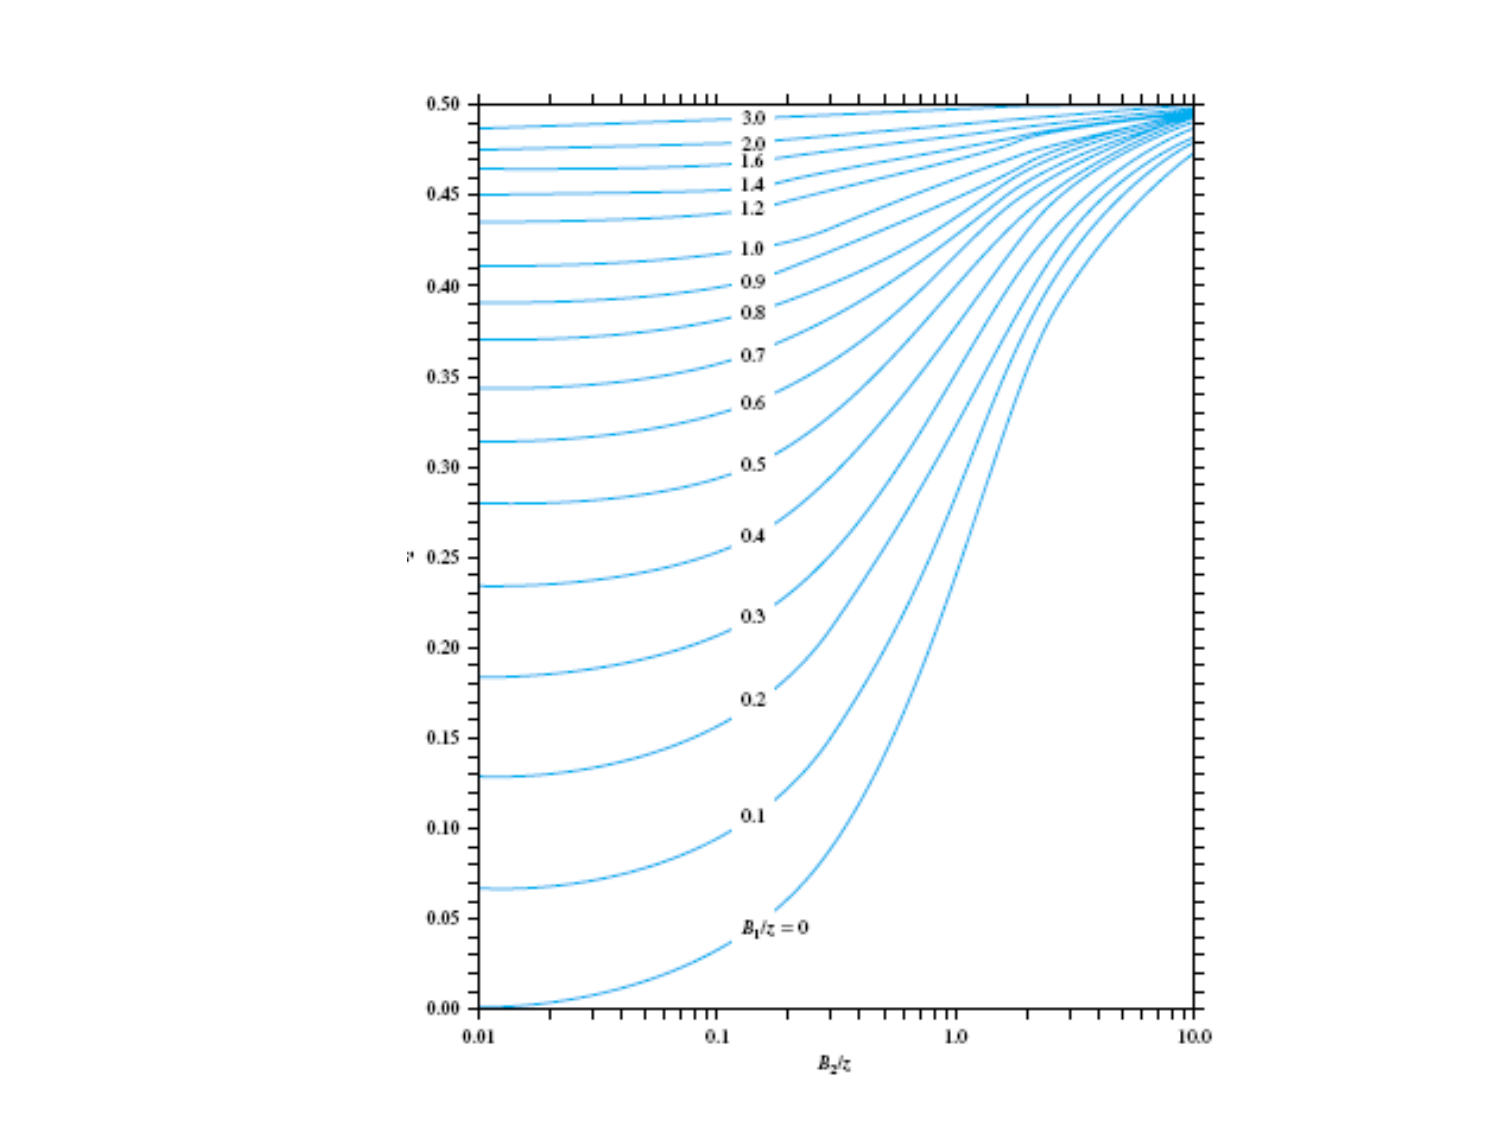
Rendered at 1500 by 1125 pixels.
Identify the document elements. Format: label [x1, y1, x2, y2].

picture [407, 77, 1217, 1082]
